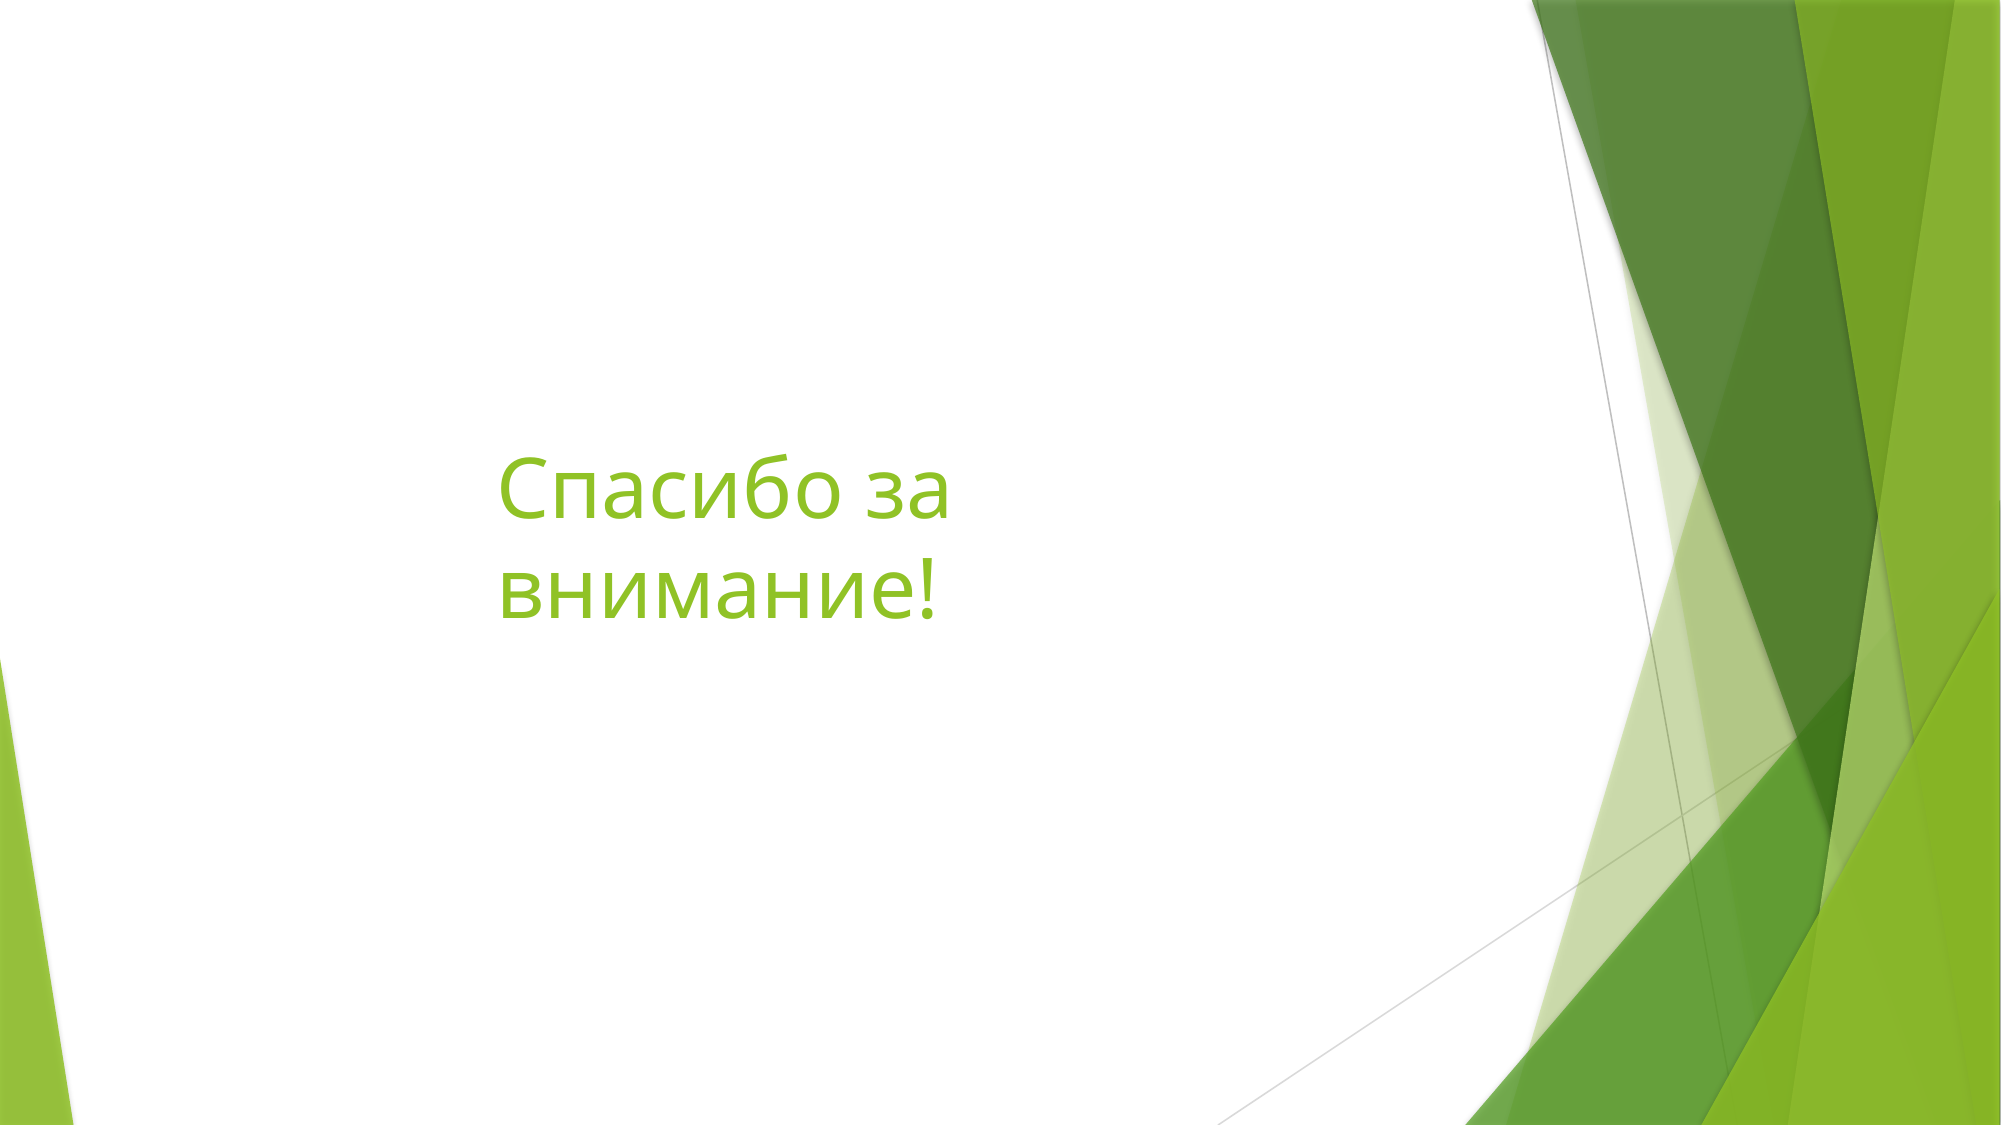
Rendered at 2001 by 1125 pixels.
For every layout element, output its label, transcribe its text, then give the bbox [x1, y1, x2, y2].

title Спасибо за внимание! [481, 426, 1329, 644]
